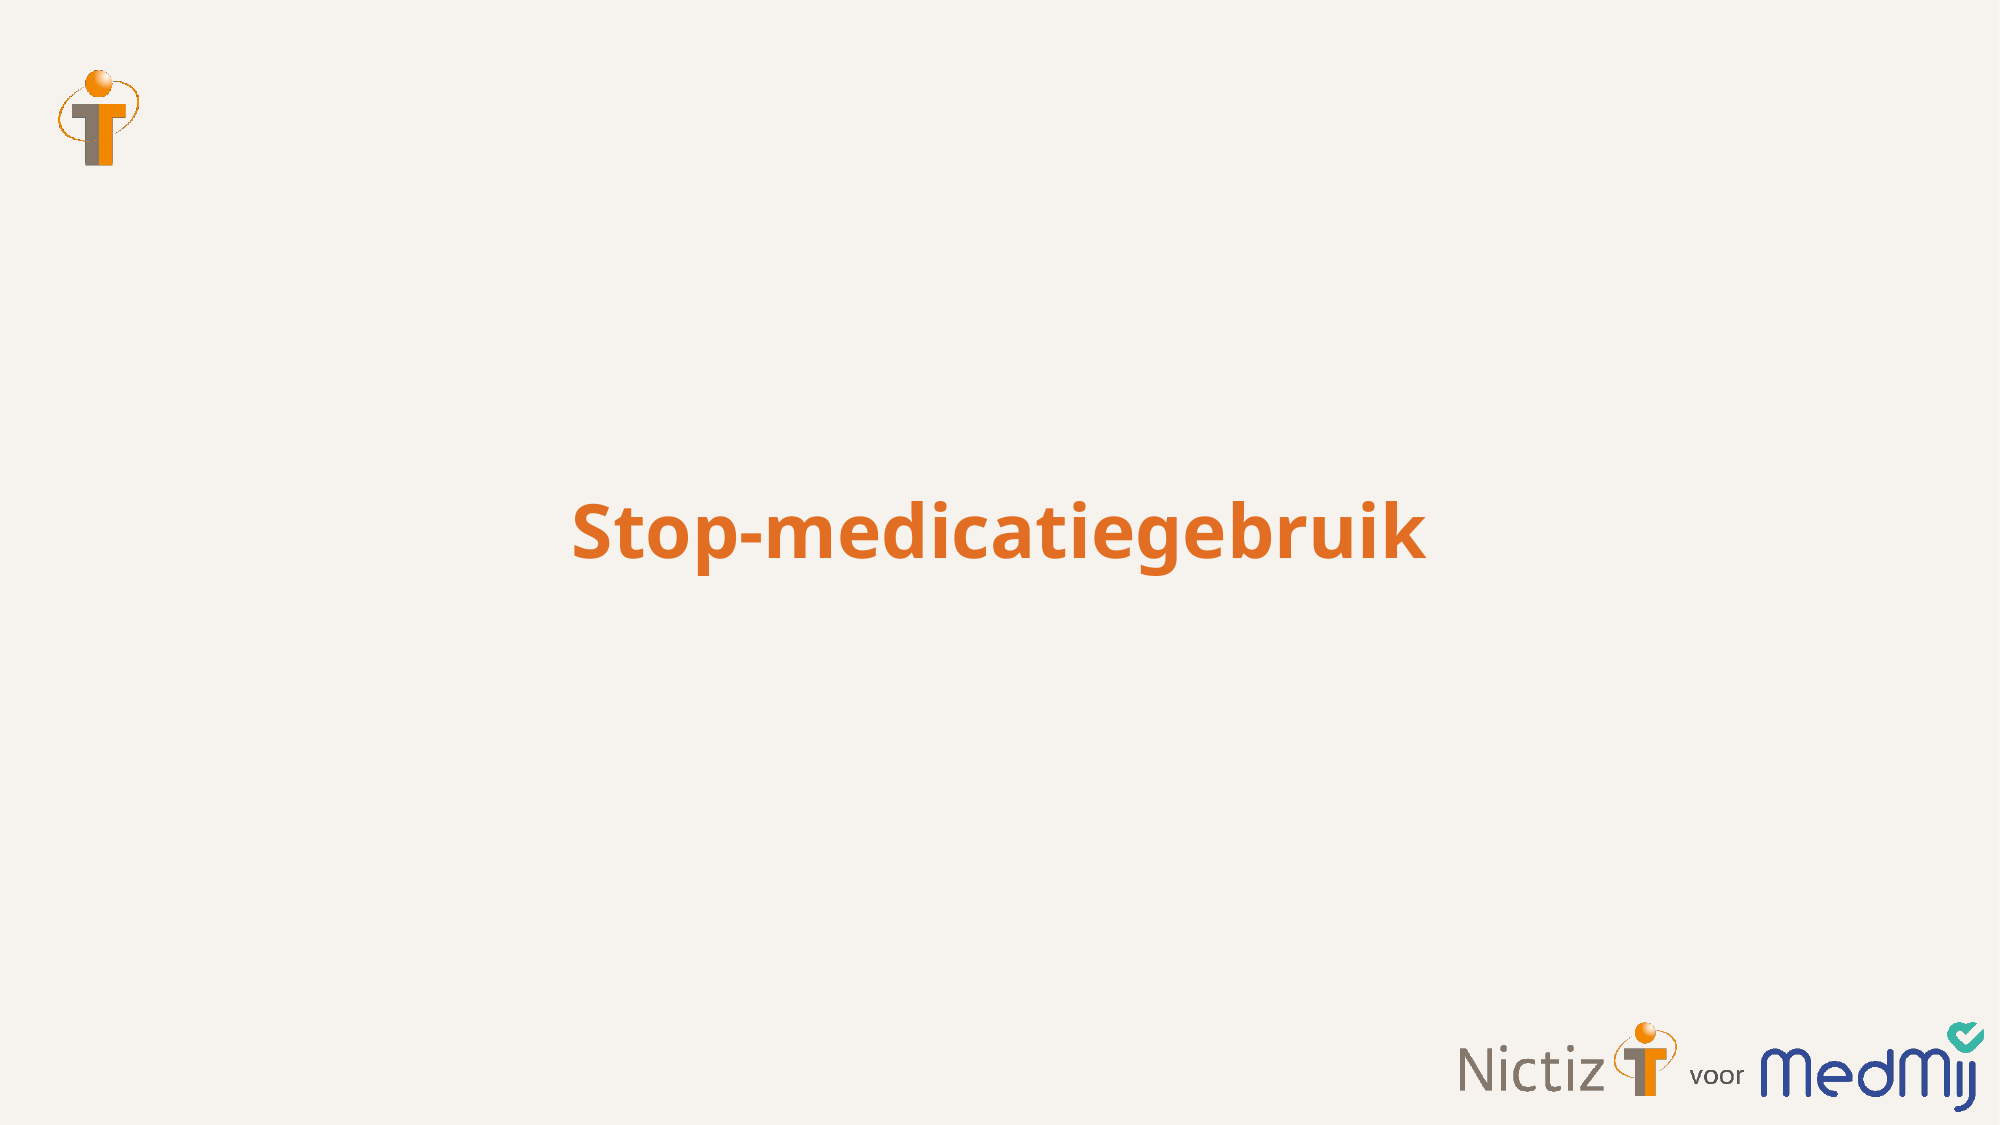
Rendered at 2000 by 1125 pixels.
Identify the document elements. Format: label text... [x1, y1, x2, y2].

picture [50, 66, 151, 187]
picture [1457, 1019, 1988, 1113]
title Stop-medicatiegebruik [155, 386, 1844, 848]
